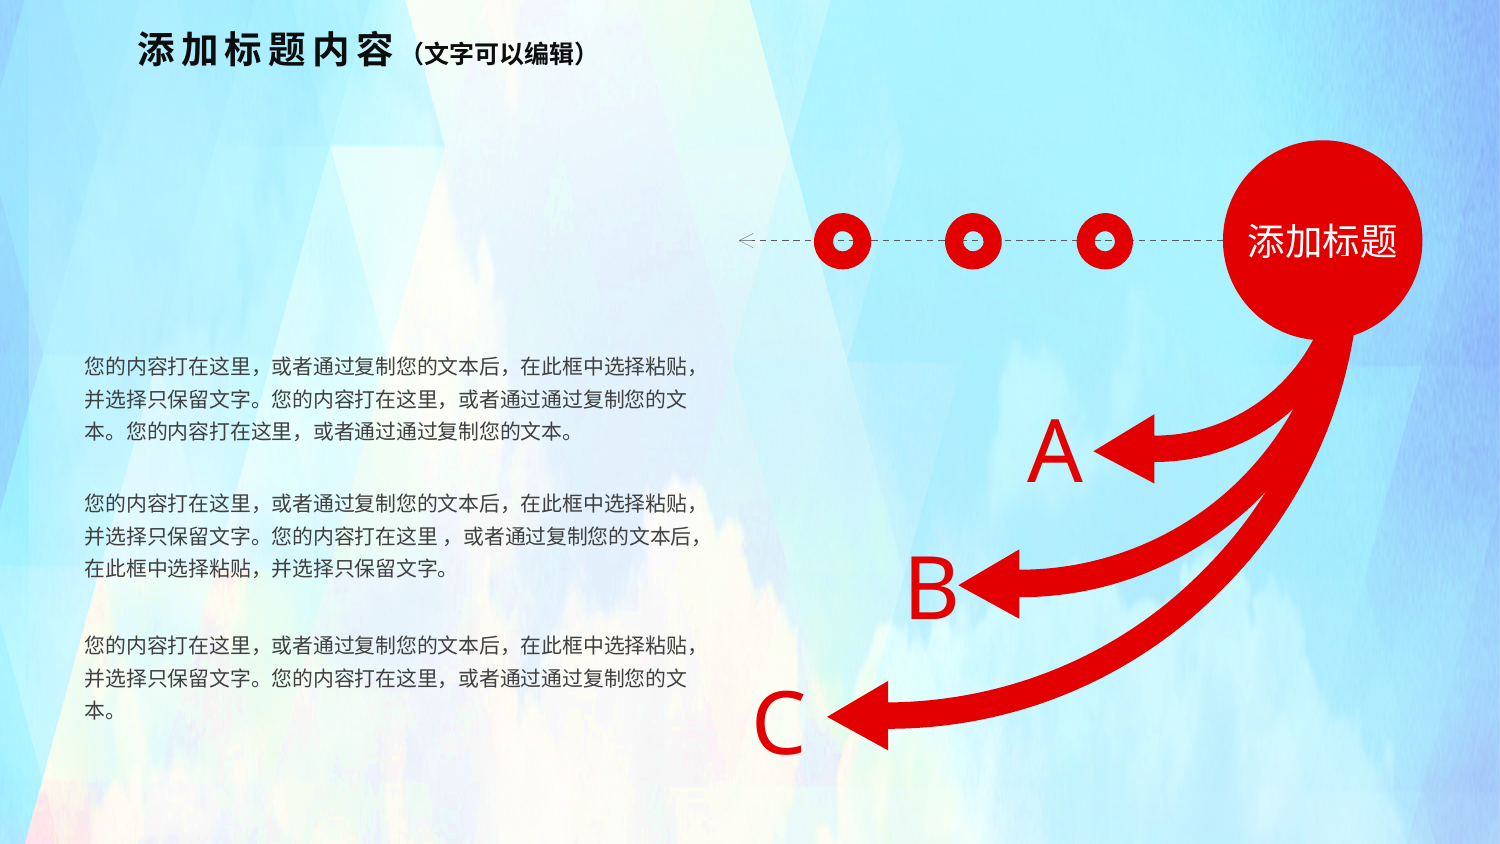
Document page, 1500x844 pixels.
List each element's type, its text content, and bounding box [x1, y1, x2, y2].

text_box [827, 256, 1361, 751]
text_box [1096, 293, 1330, 484]
picture [0, 0, 1500, 844]
text_box 您的内容打在这里，或者通过复制您的文本后，在此框中选择粘贴，并选择只保留文字。您的内容打在这里 ，或者通过复制您的文本后，在此框中选择粘贴，并选择只保留文字。 [73, 477, 707, 587]
text_box 添加标题 [1222, 140, 1423, 340]
text_box A [1016, 389, 1096, 506]
text_box B [891, 525, 972, 643]
text_box [945, 213, 1002, 270]
text_box 您的内容打在这里，或者通过复制您的文本后，在此框中选择粘贴，并选择只保留文字。您的内容打在这里，或者通过通过复制您的文本。 [73, 619, 707, 729]
text_box 您的内容打在这里，或者通过复制您的文本后，在此框中选择粘贴，并选择只保留文字。您的内容打在这里，或者通过通过复制您的文本。您的内容打在这里，或者通过通过复制您的文本。 [73, 340, 707, 450]
text_box [738, 233, 756, 248]
text_box [1076, 213, 1133, 270]
text_box C [740, 660, 819, 778]
text_box 添加标题内容（文字可以编辑） [126, 20, 612, 77]
text_box [813, 213, 872, 270]
text_box [972, 298, 1330, 619]
